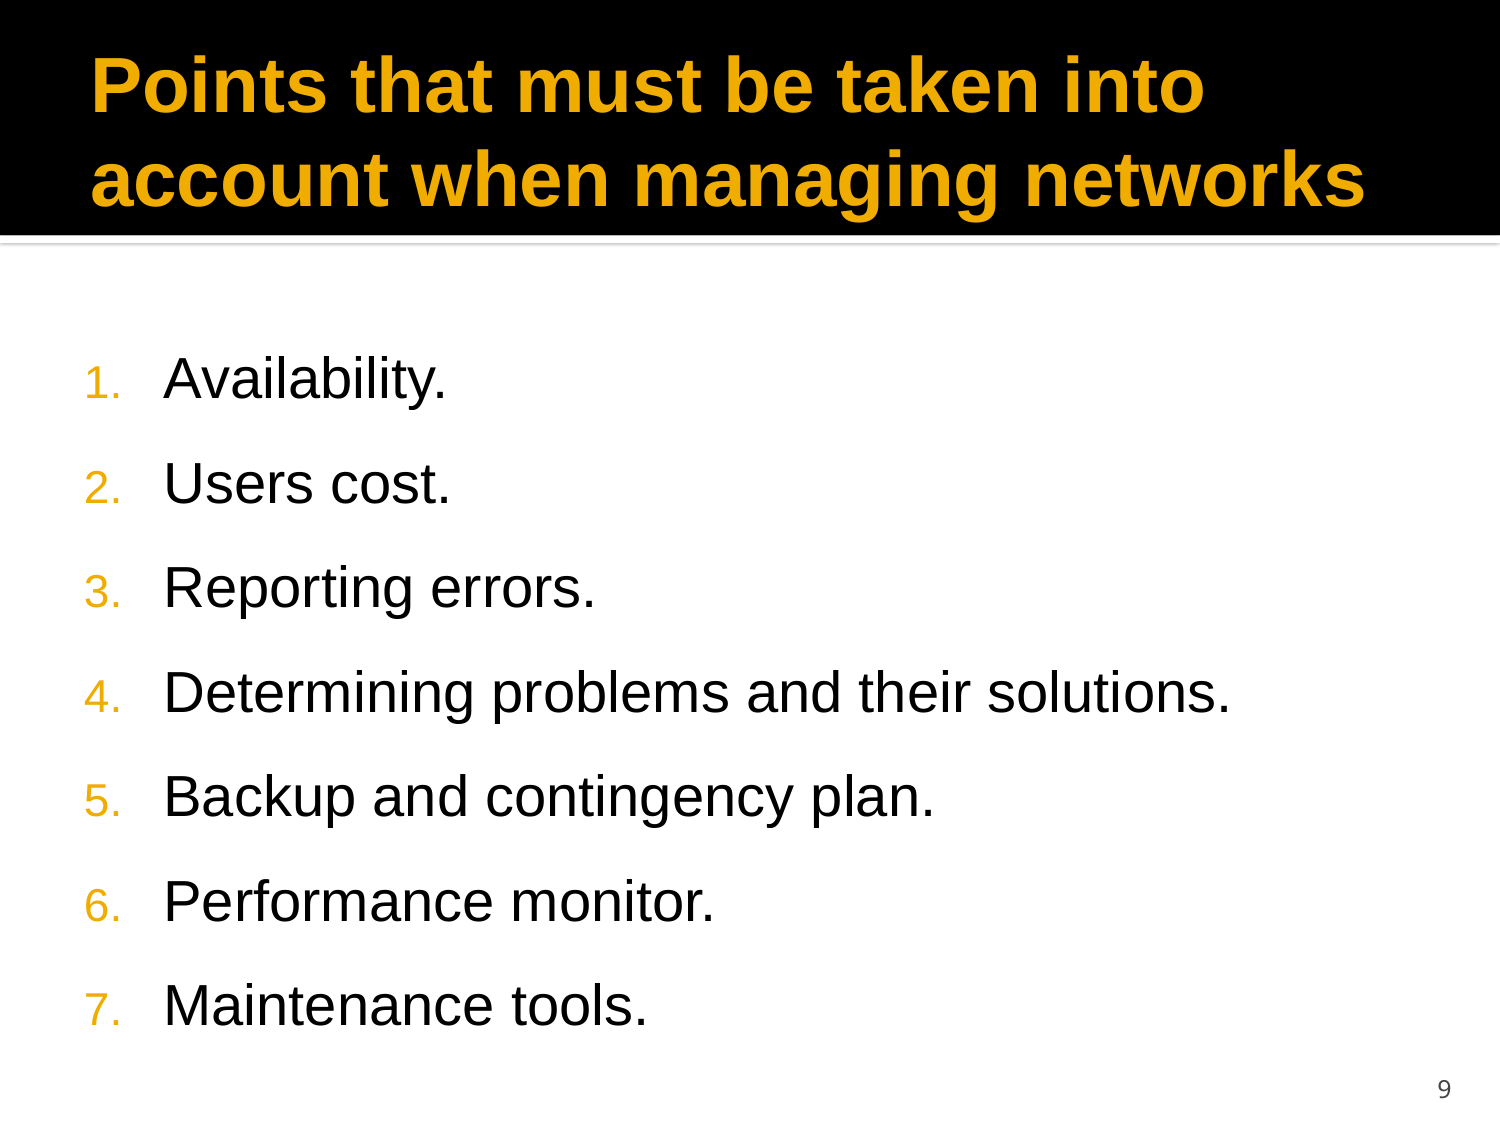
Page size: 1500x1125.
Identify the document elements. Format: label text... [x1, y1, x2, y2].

slide_number 9 [1345, 1062, 1467, 1108]
list Availability. Users cost. Reporting errors. Determining problems and their solutions. Backup and contingency plan. Performance monitor. Maintenance tools. [75, 291, 1425, 1050]
title Points that must be taken into account when managing networks [75, 25, 1425, 231]
